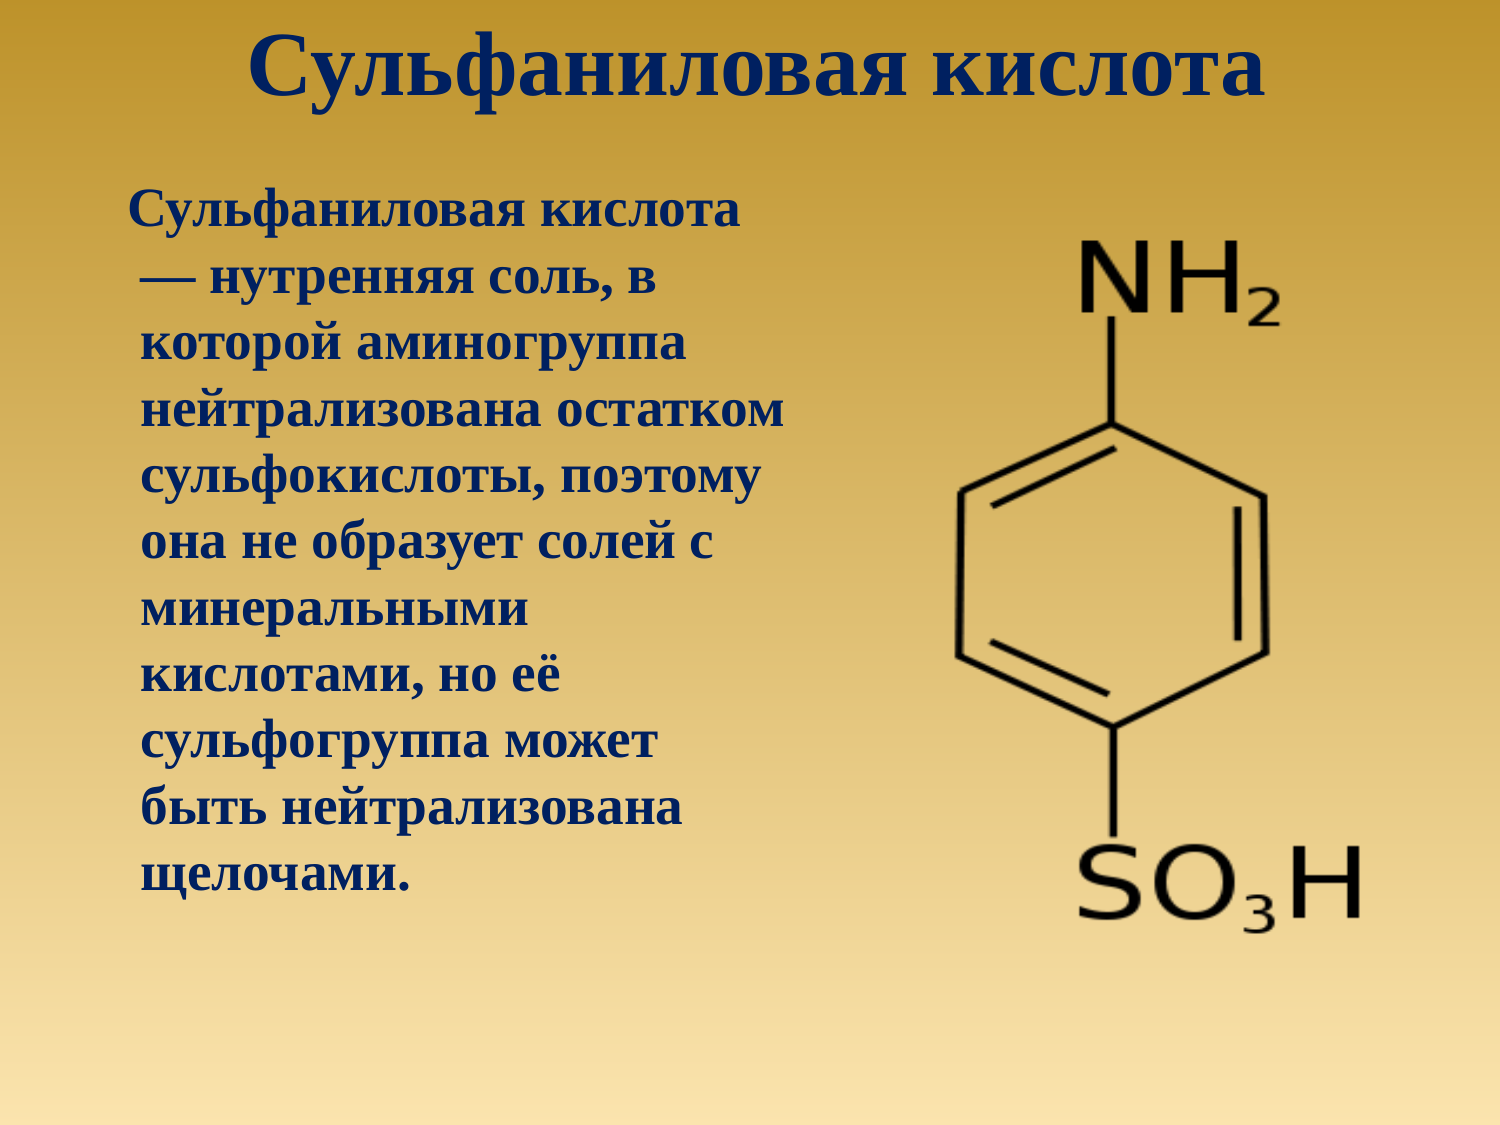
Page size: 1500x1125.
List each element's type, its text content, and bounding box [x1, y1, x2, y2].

title Сульфаниловая кислота [82, 0, 1432, 153]
list Сульфаниловая кислота — нутренняя соль, в которой аминогруппа нейтрализована остатком сульфокислоты, поэтому она не образует солей с минеральными кислотами, но её сульфогруппа может быть нейтрализована щелочами. [75, 164, 809, 1055]
picture [925, 210, 1395, 962]
